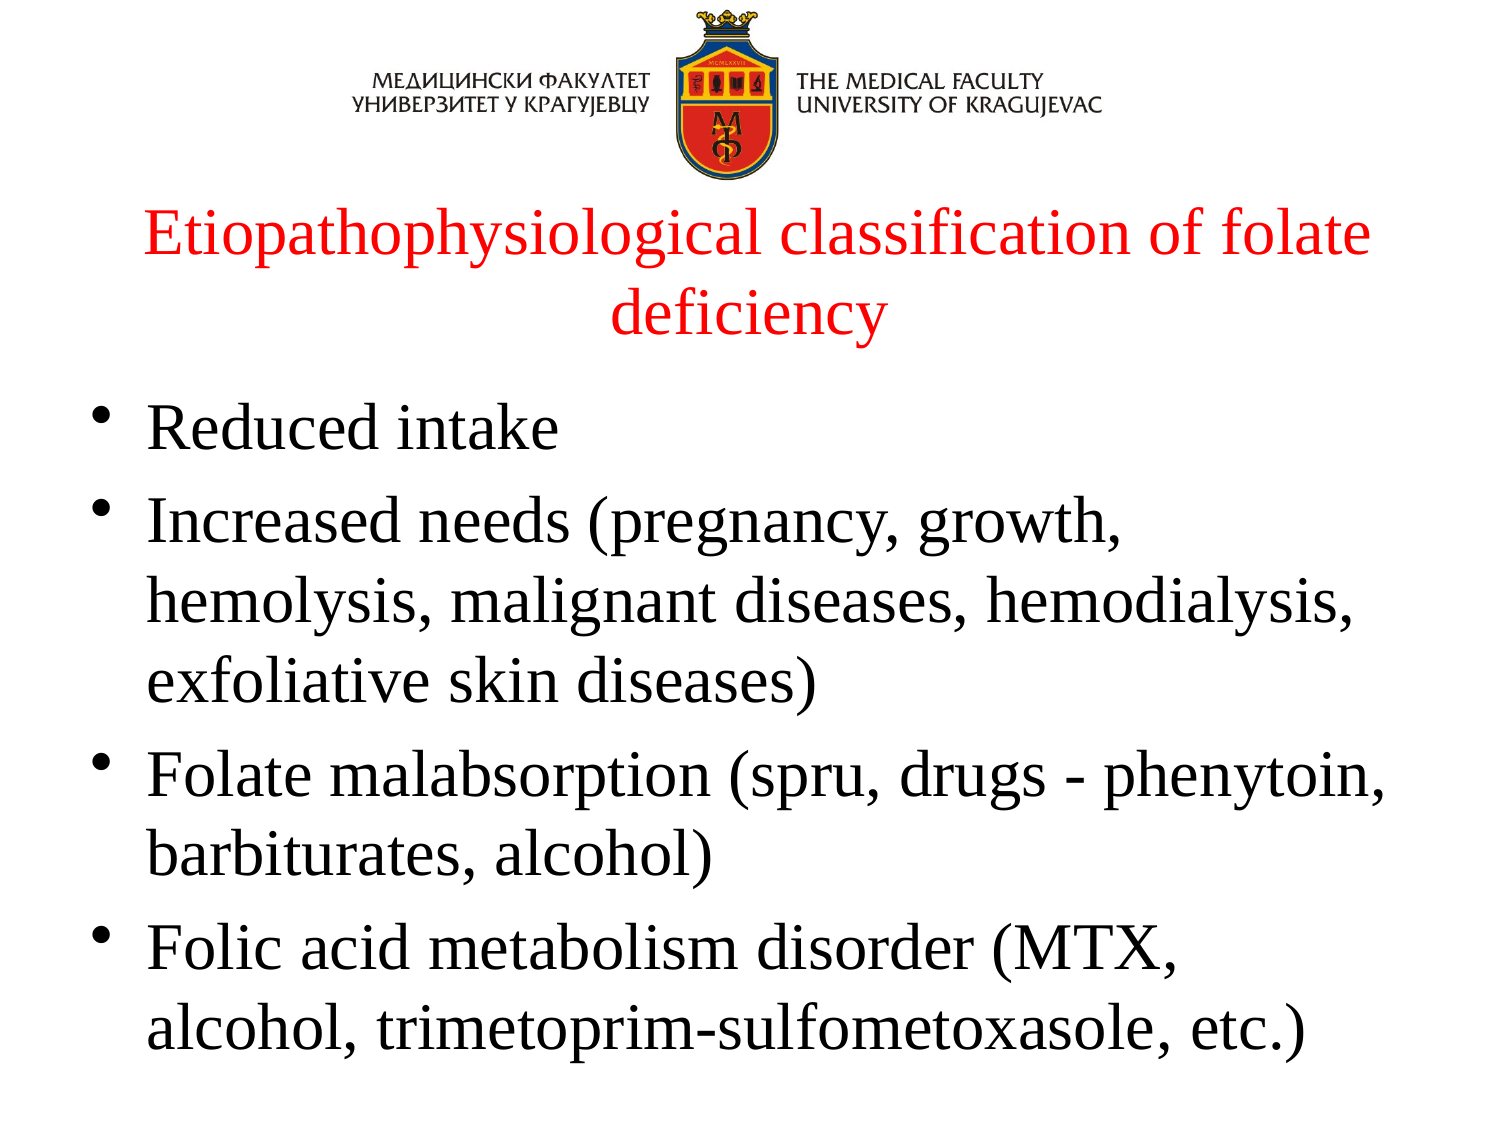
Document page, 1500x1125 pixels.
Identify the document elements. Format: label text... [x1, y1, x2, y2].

title Etiopathophysiological classification of folate deficiency [75, 174, 1425, 362]
list Reduced intake Increased needs (pregnancy, growth, hemolysis, malignant diseases, hemodialysis, exfoliative skin diseases) Folate malabsorption (spru, drugs - phenytoin, barbiturates, alcohol) Folic acid metabolism disorder (MTX, alcohol, trimetoprim-sulfometoxasole, etc.) [75, 375, 1425, 1118]
picture [328, 0, 1125, 174]
